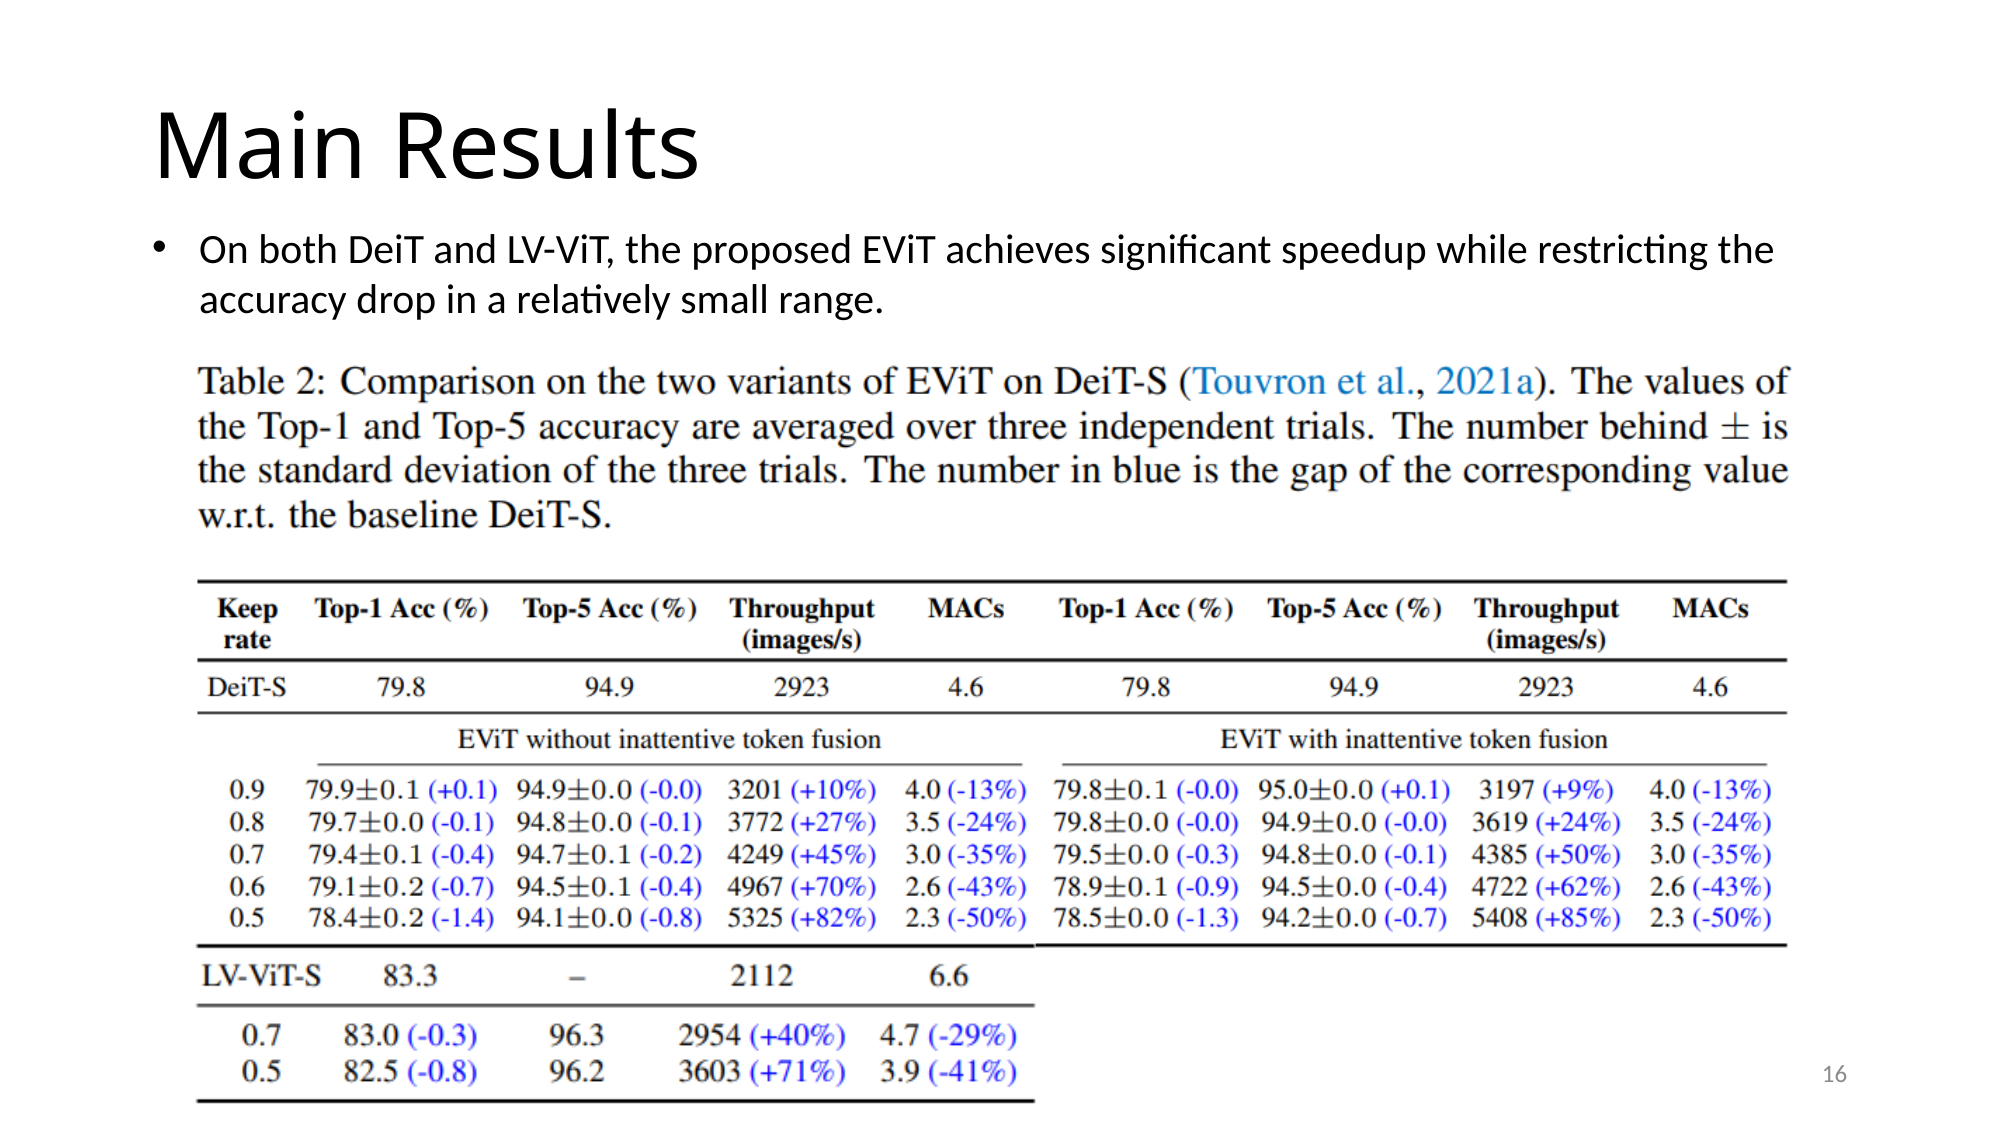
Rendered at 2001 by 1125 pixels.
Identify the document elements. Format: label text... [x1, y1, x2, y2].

text_box On both DeiT and LV-ViT, the proposed EViT achieves significant speedup while restricting the accuracy drop in a relatively small range. [137, 213, 1811, 329]
title Main Results [137, 40, 1863, 258]
picture [178, 356, 1806, 1112]
slide_number 16 [1412, 1042, 1863, 1103]
